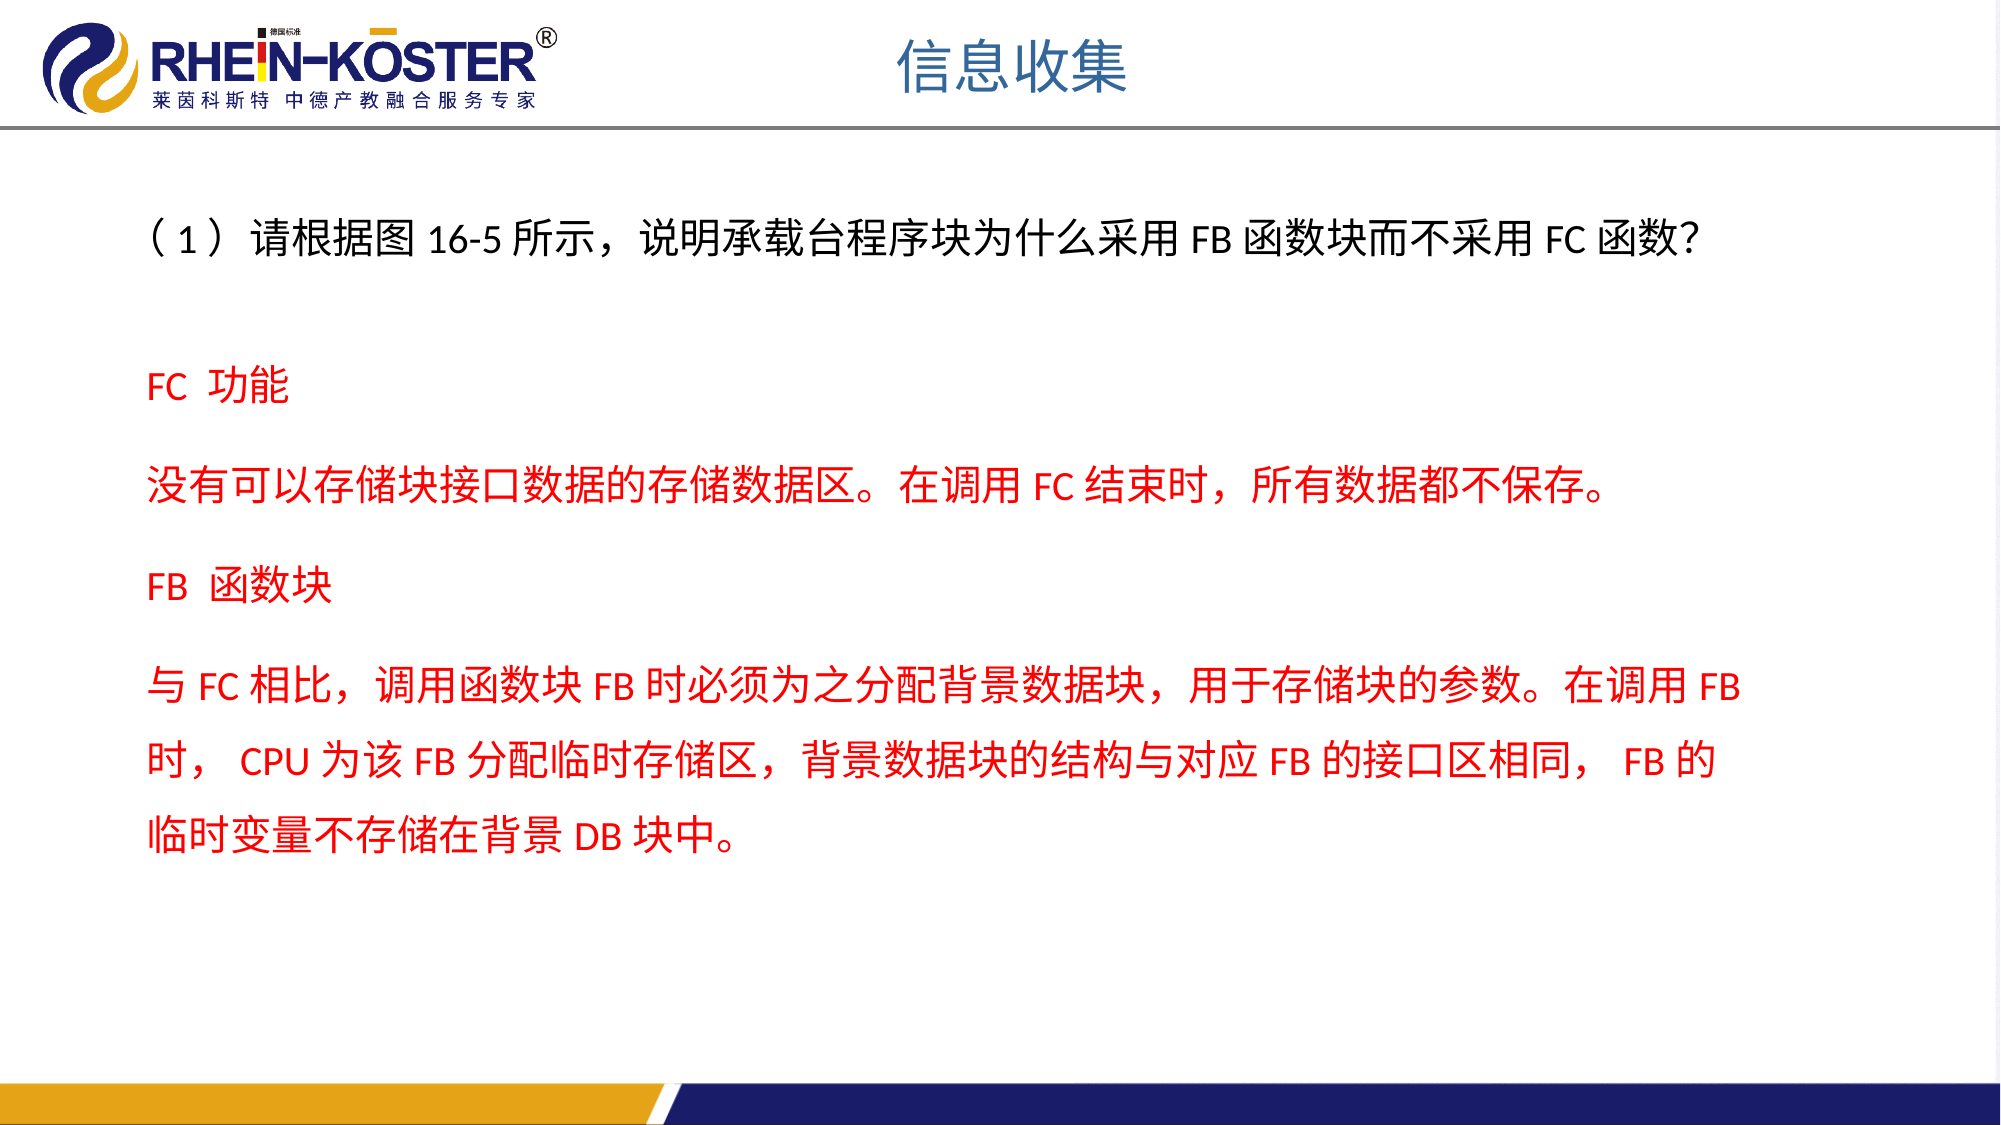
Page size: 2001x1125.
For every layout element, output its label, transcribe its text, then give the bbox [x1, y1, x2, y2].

picture [0, 0, 2001, 1125]
list 信息收集 [499, 31, 1525, 124]
text_box FC 功能 没有可以存储块接口数据的存储数据区。在调用FC结束时，所有数据都不保存。 FB 函数块 与FC相比，调用函数块FB时必须为之分配背景数据块，用于存储块的参数。在调用FB时，CPU为该FB分配临时存储区，背景数据块的结构与对应FB的接口区相同，FB的临时变量不存储在背景DB块中。 [131, 326, 1756, 867]
text_box （1）请根据图16-5所示，说明承载台程序块为什么采用FB函数块而不采用FC函数？ [109, 179, 1734, 269]
